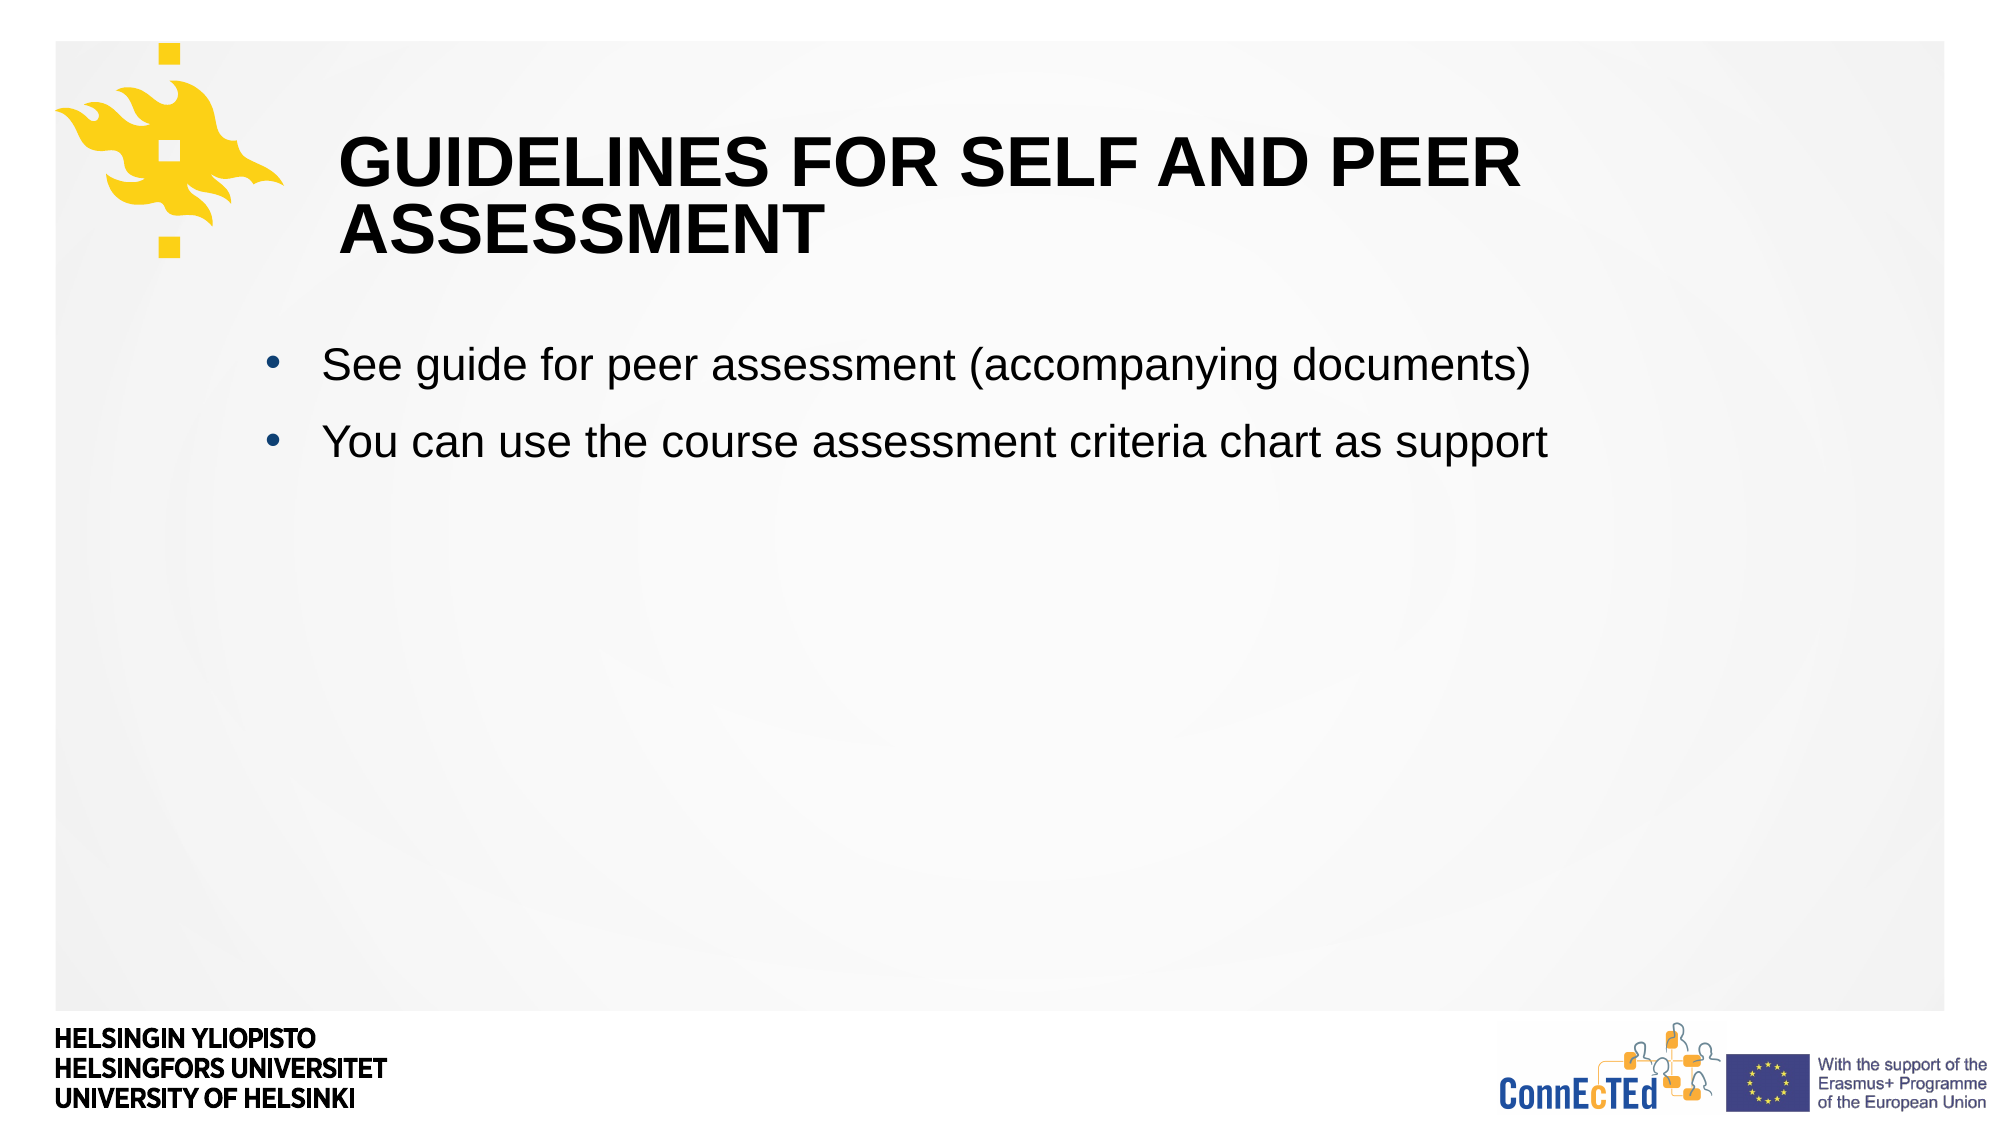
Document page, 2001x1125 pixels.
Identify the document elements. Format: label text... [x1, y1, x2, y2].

picture [55, 41, 1945, 1011]
title GUIDELINES FOR SELF and PEER ASSESSMENT [338, 131, 1934, 291]
picture [1497, 1021, 1987, 1115]
picture [159, 140, 180, 161]
list See guide for peer assessment (accompanying documents) You can use the course assessment criteria chart as support [265, 334, 1861, 985]
